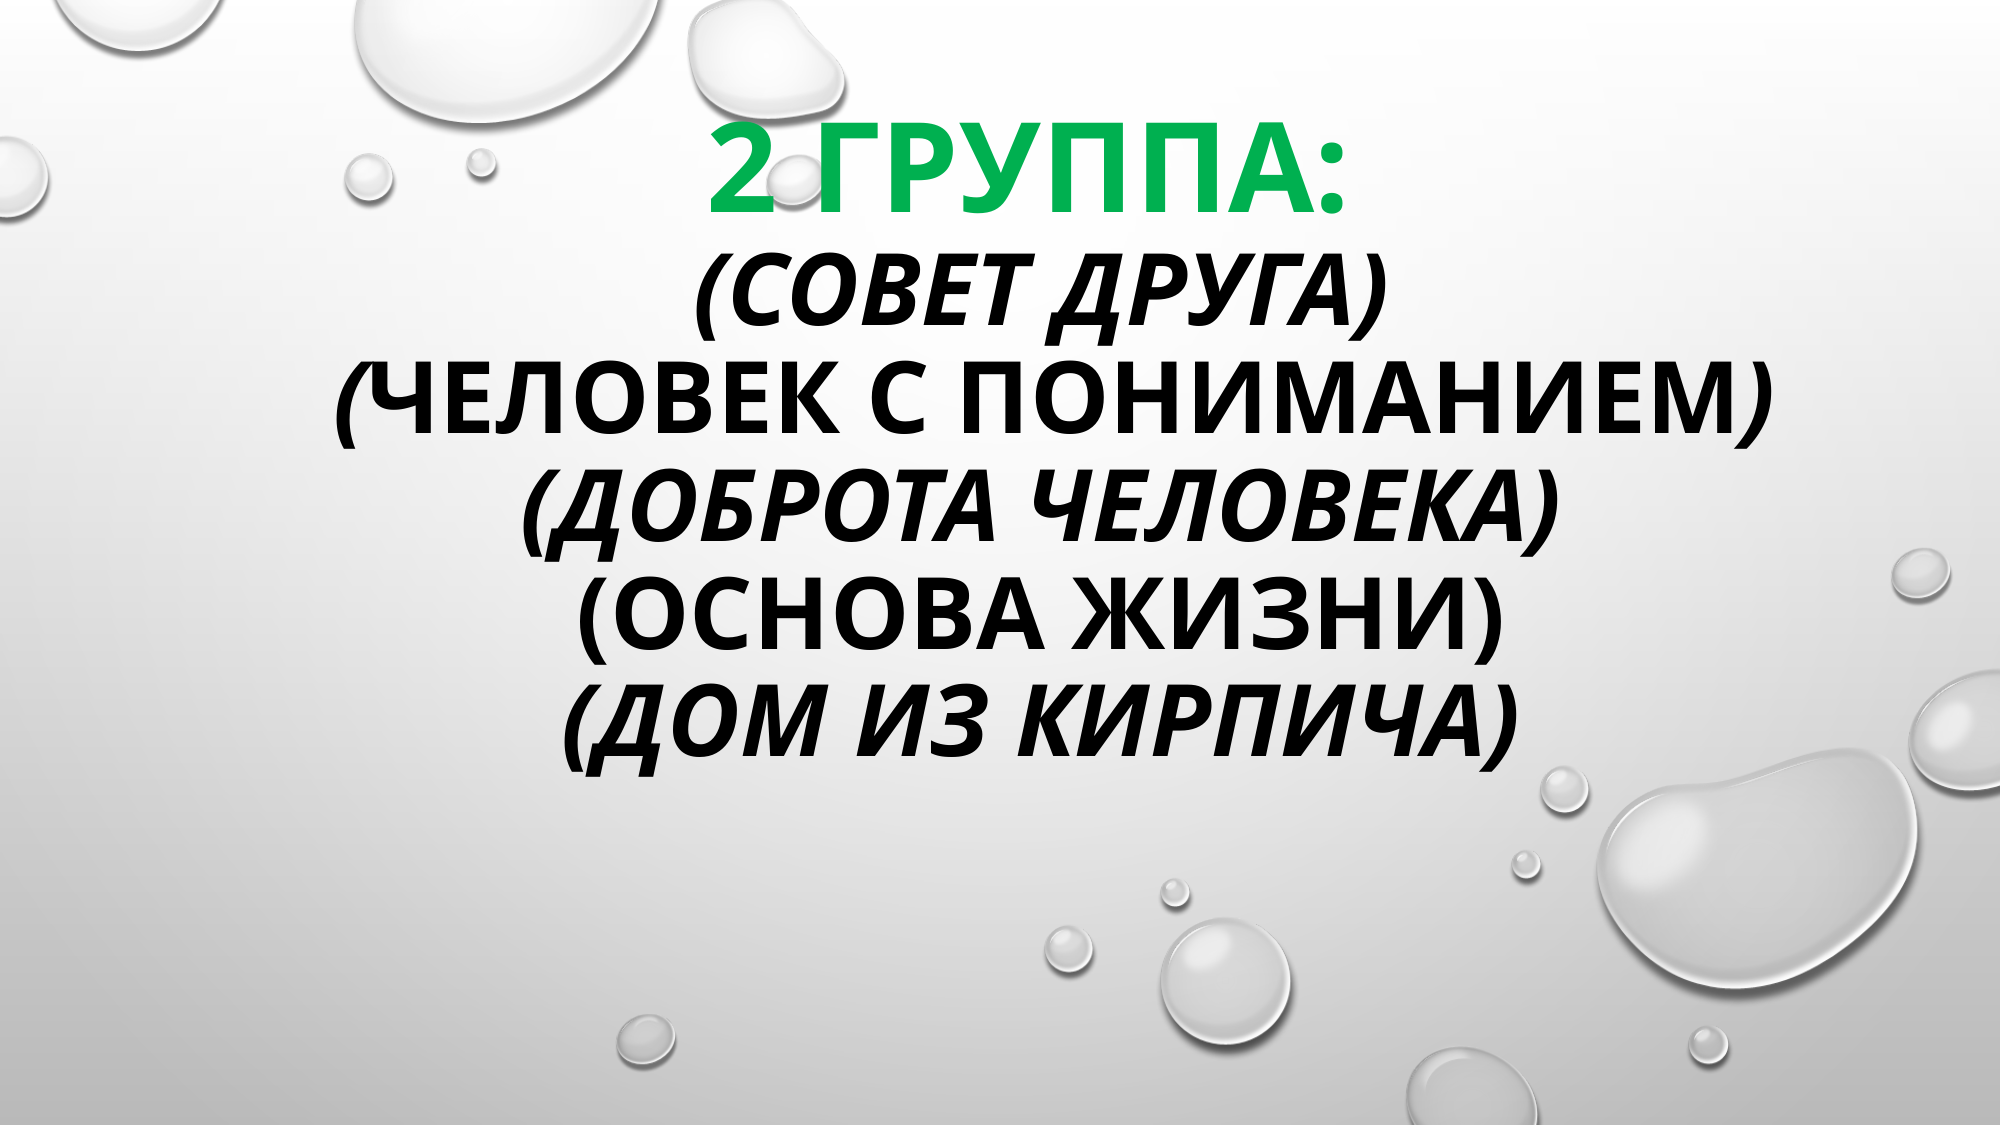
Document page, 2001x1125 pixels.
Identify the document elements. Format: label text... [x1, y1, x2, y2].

picture [0, 0, 2000, 1125]
title 2 группа: (совет друга) (человек с пониманием) (доброта человека) (основа жизни) (дом из кирпича) [128, 0, 1929, 907]
